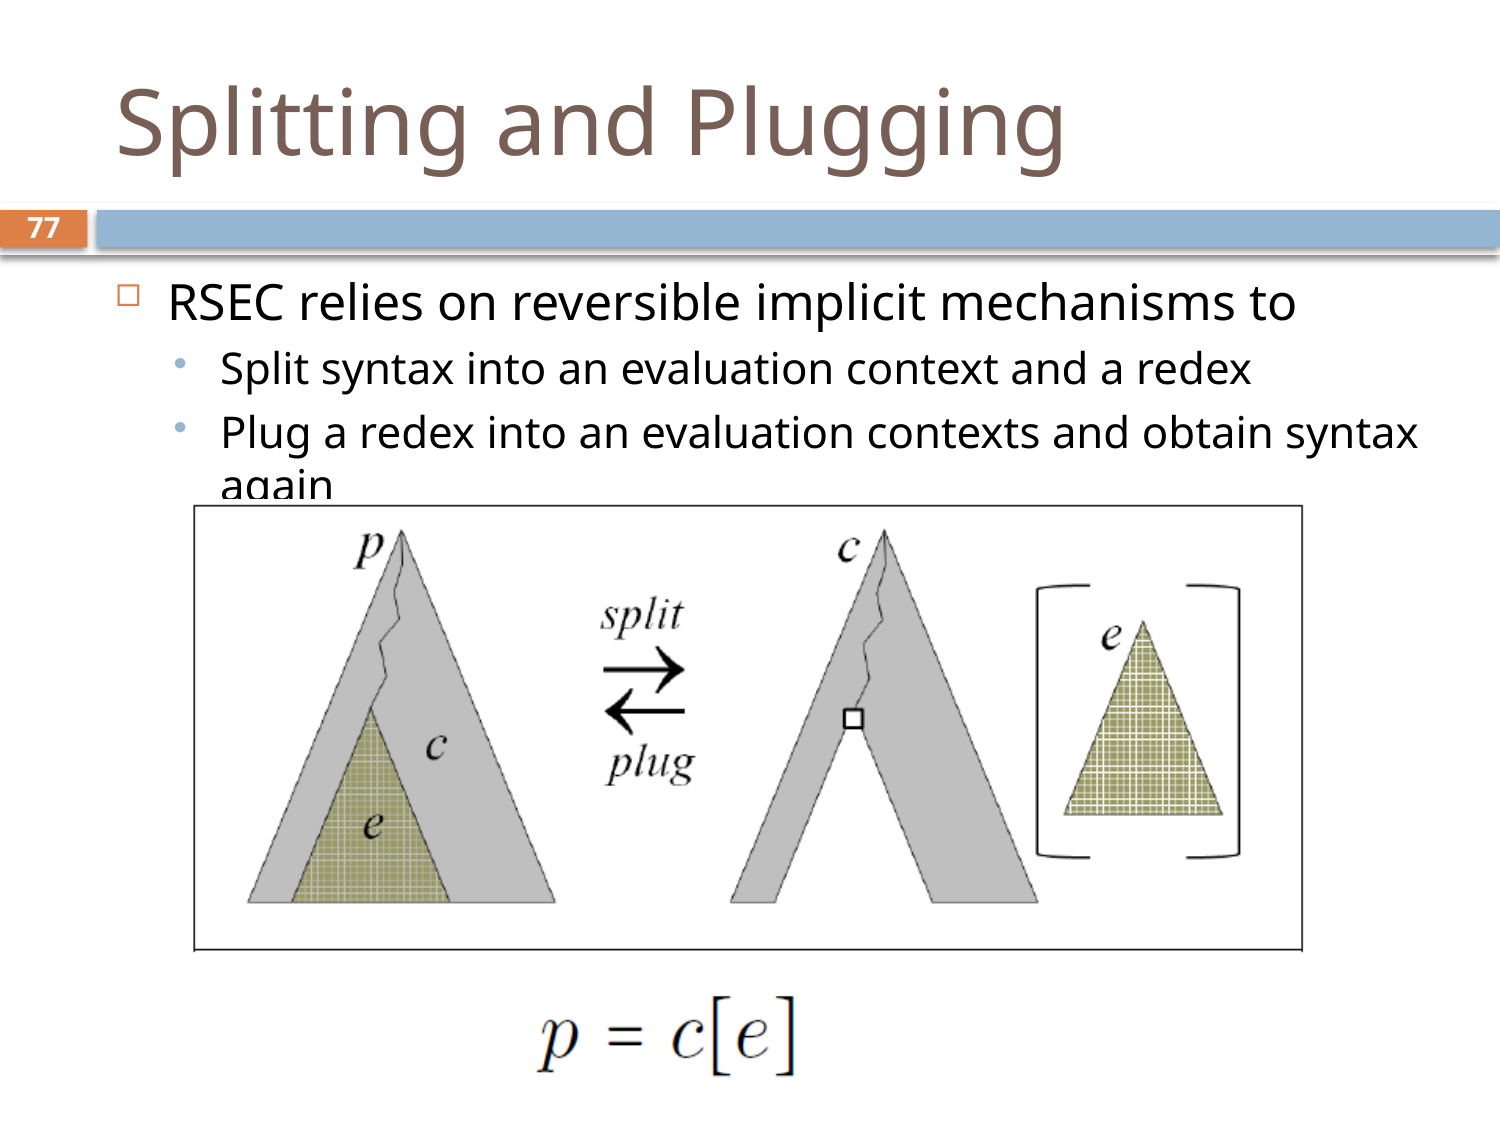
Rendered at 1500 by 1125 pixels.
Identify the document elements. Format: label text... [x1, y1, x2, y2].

picture [532, 987, 801, 1082]
slide_number 77 [0, 208, 88, 249]
title Splitting and Plugging [100, 37, 1438, 200]
list RSEC relies on reversible implicit mechanisms to Split syntax into an evaluation context and a redex Plug a redex into an evaluation contexts and obtain syntax again [100, 262, 1438, 1000]
picture [189, 499, 1311, 957]
